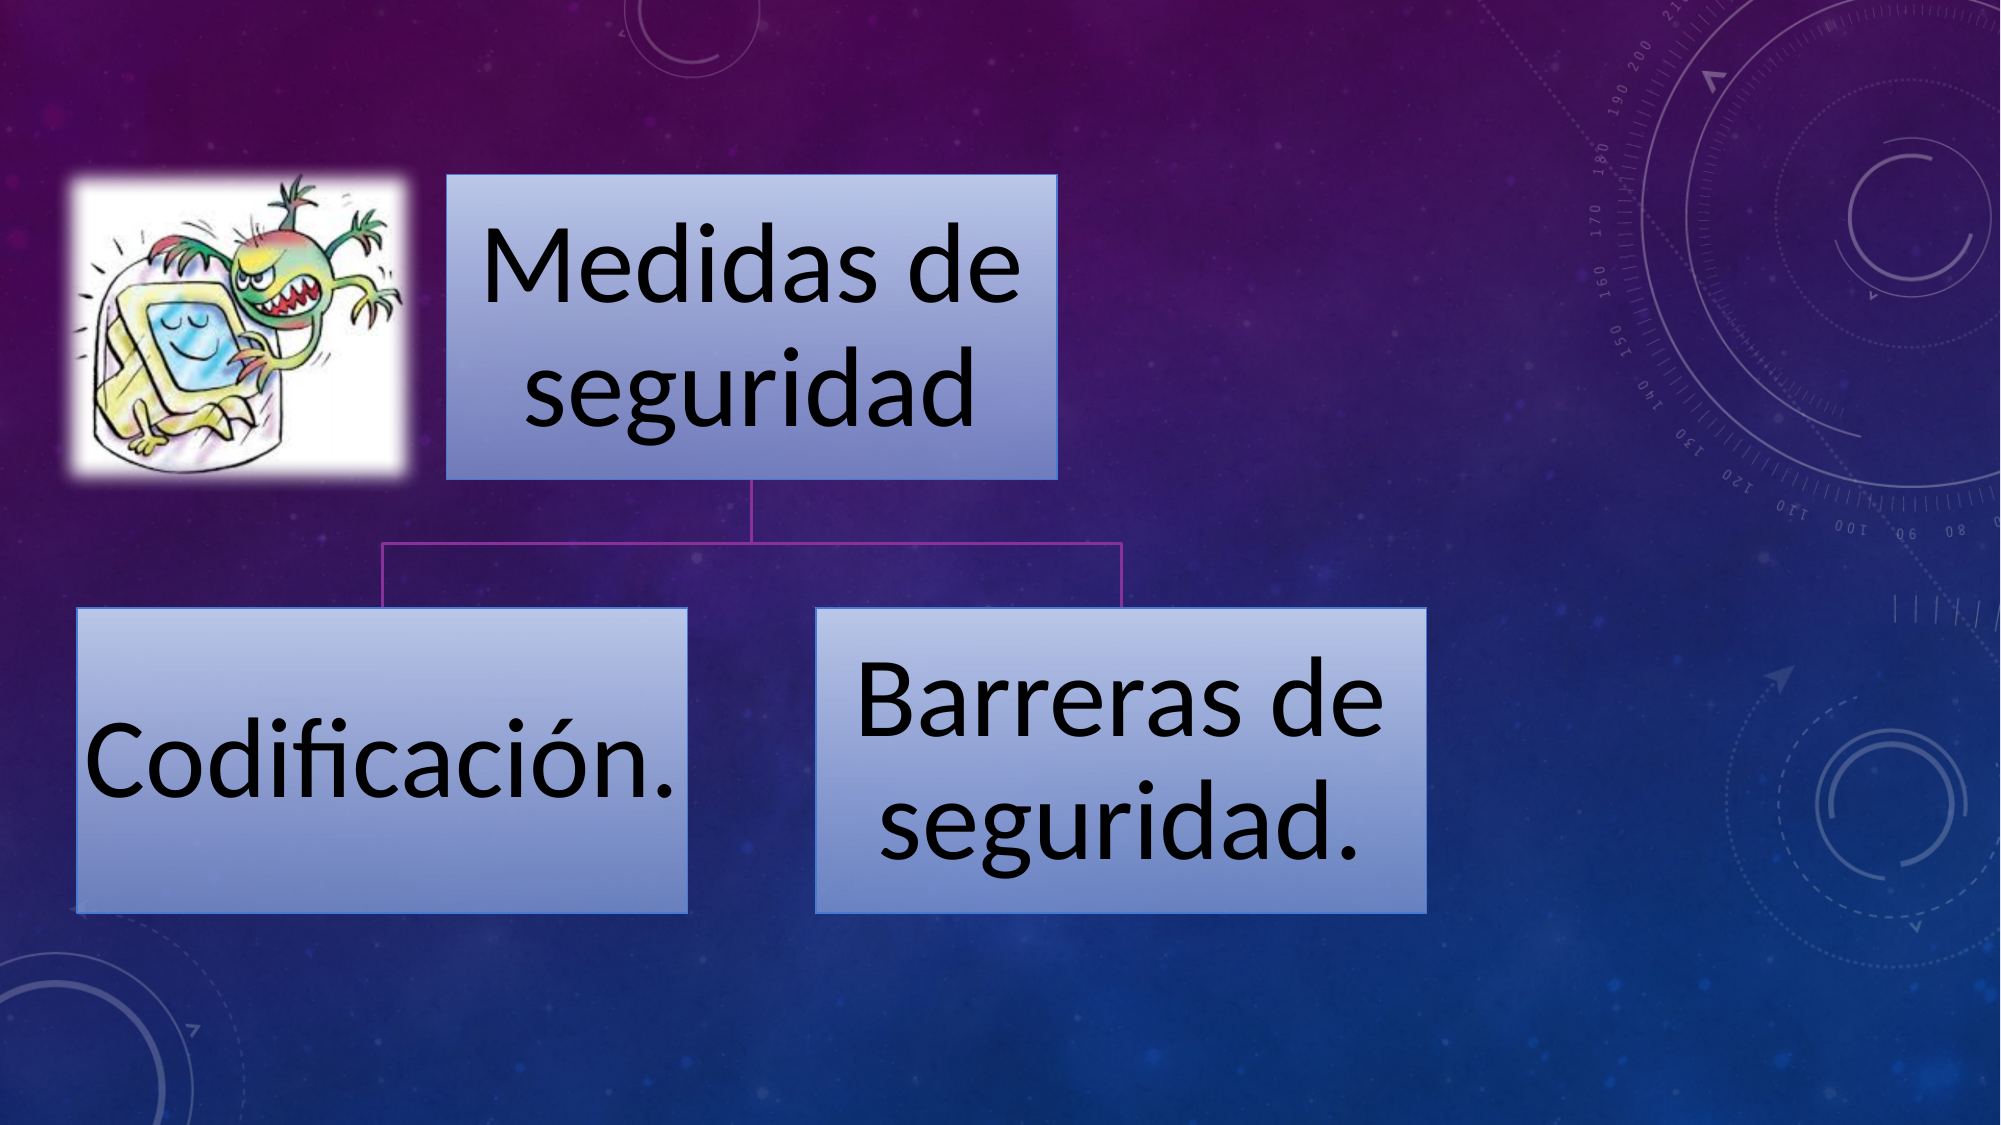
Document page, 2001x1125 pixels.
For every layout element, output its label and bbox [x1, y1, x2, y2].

picture [0, 0, 2001, 1125]
list [76, 172, 1427, 916]
